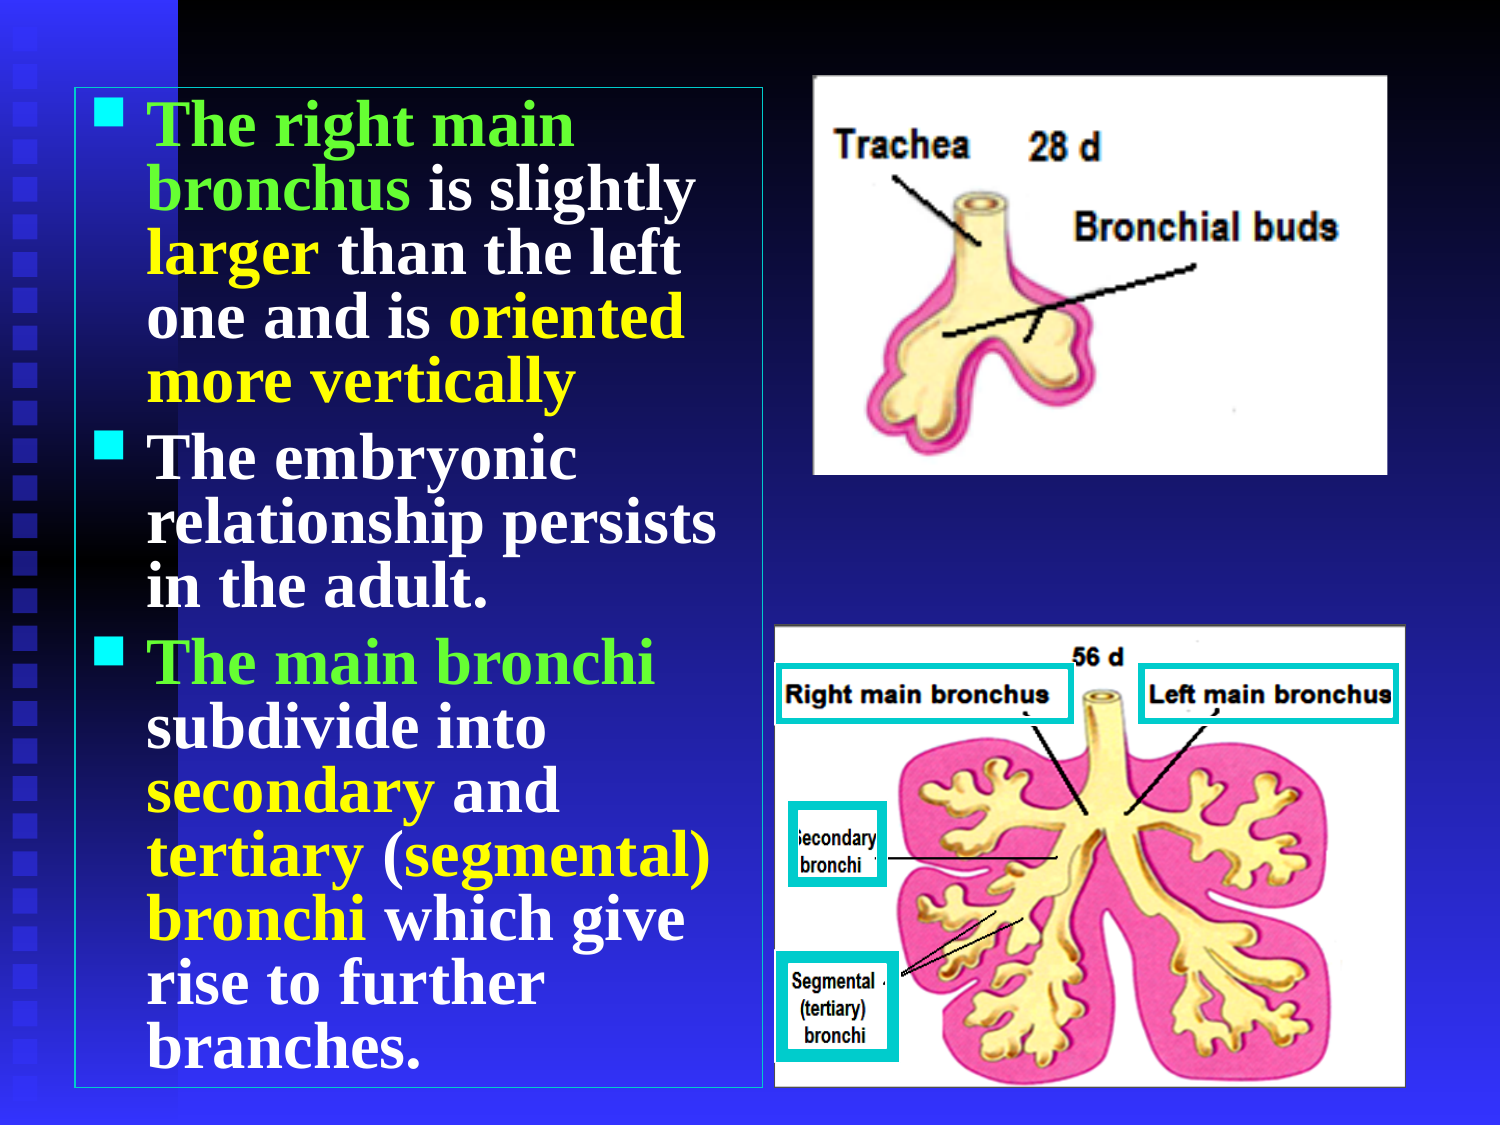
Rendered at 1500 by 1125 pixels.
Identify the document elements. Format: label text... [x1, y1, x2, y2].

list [812, 74, 1388, 476]
picture [774, 624, 1406, 1088]
list The right main bronchus is slightly larger than the left one and is oriented more vertically The embryonic relationship persists in the adult. The main bronchi subdivide into secondary and tertiary (segmental) bronchi which give rise to further branches. [74, 87, 763, 1088]
